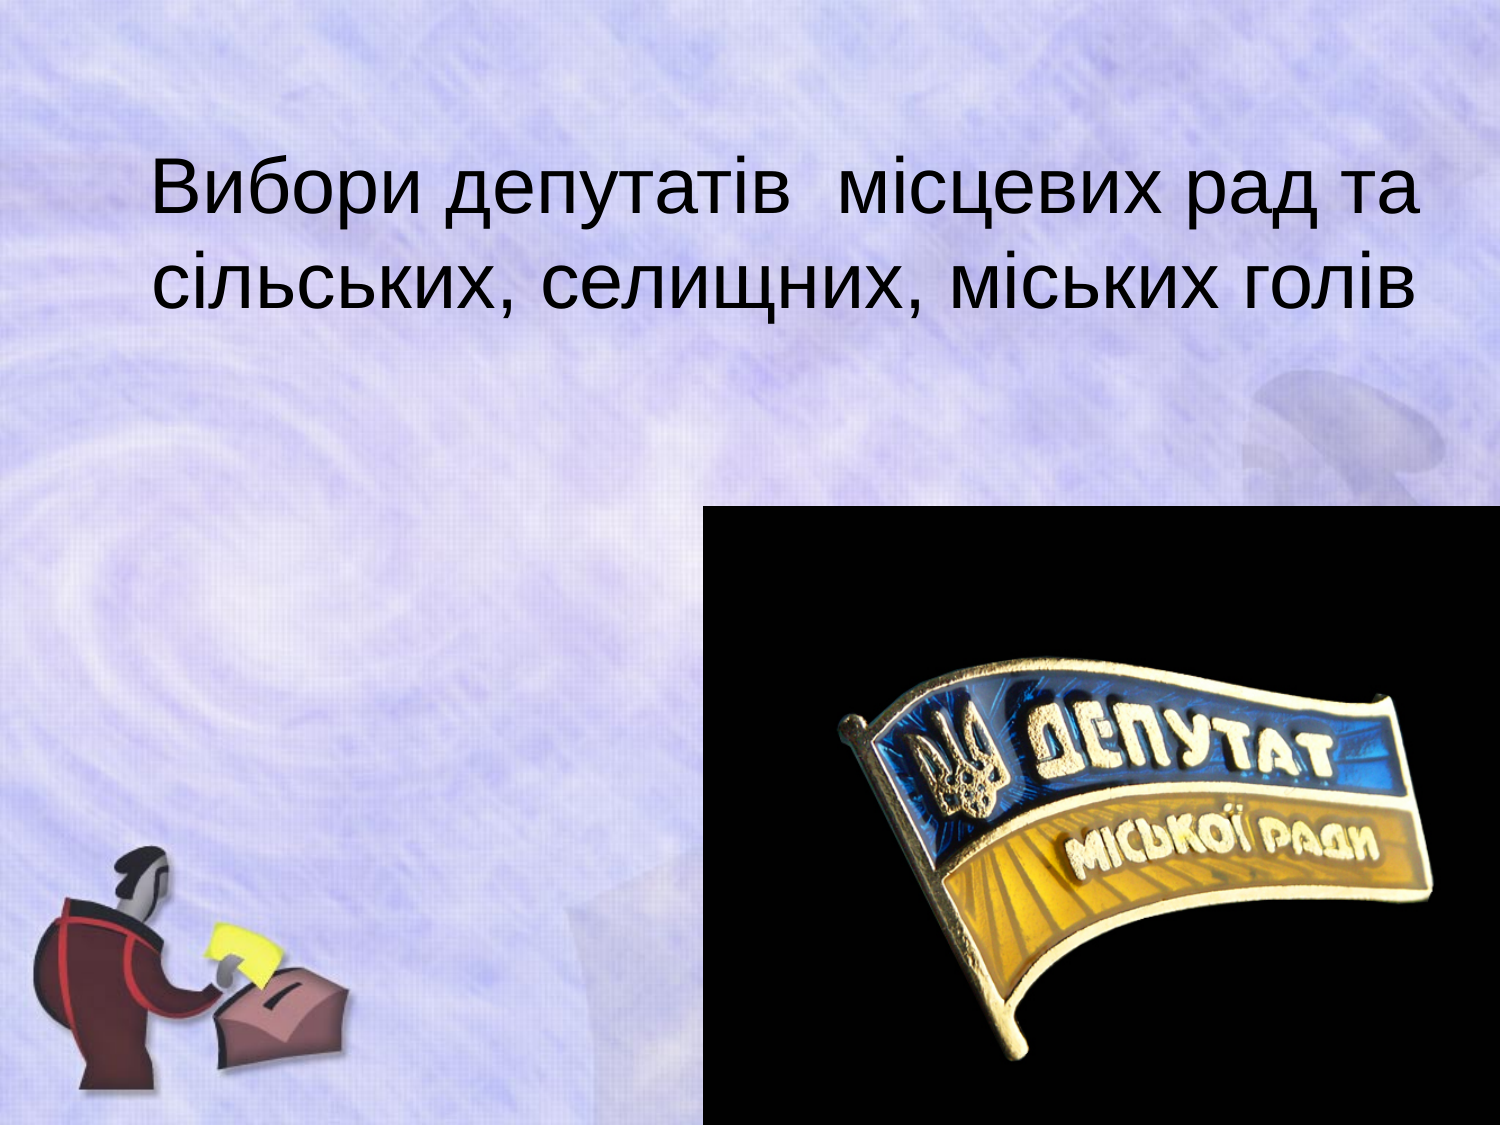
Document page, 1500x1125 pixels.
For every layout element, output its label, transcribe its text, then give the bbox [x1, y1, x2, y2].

picture [0, 0, 1500, 1125]
title Вибори депутатів місцевих рад та сільських, селищних, міських голів [99, 38, 1471, 333]
